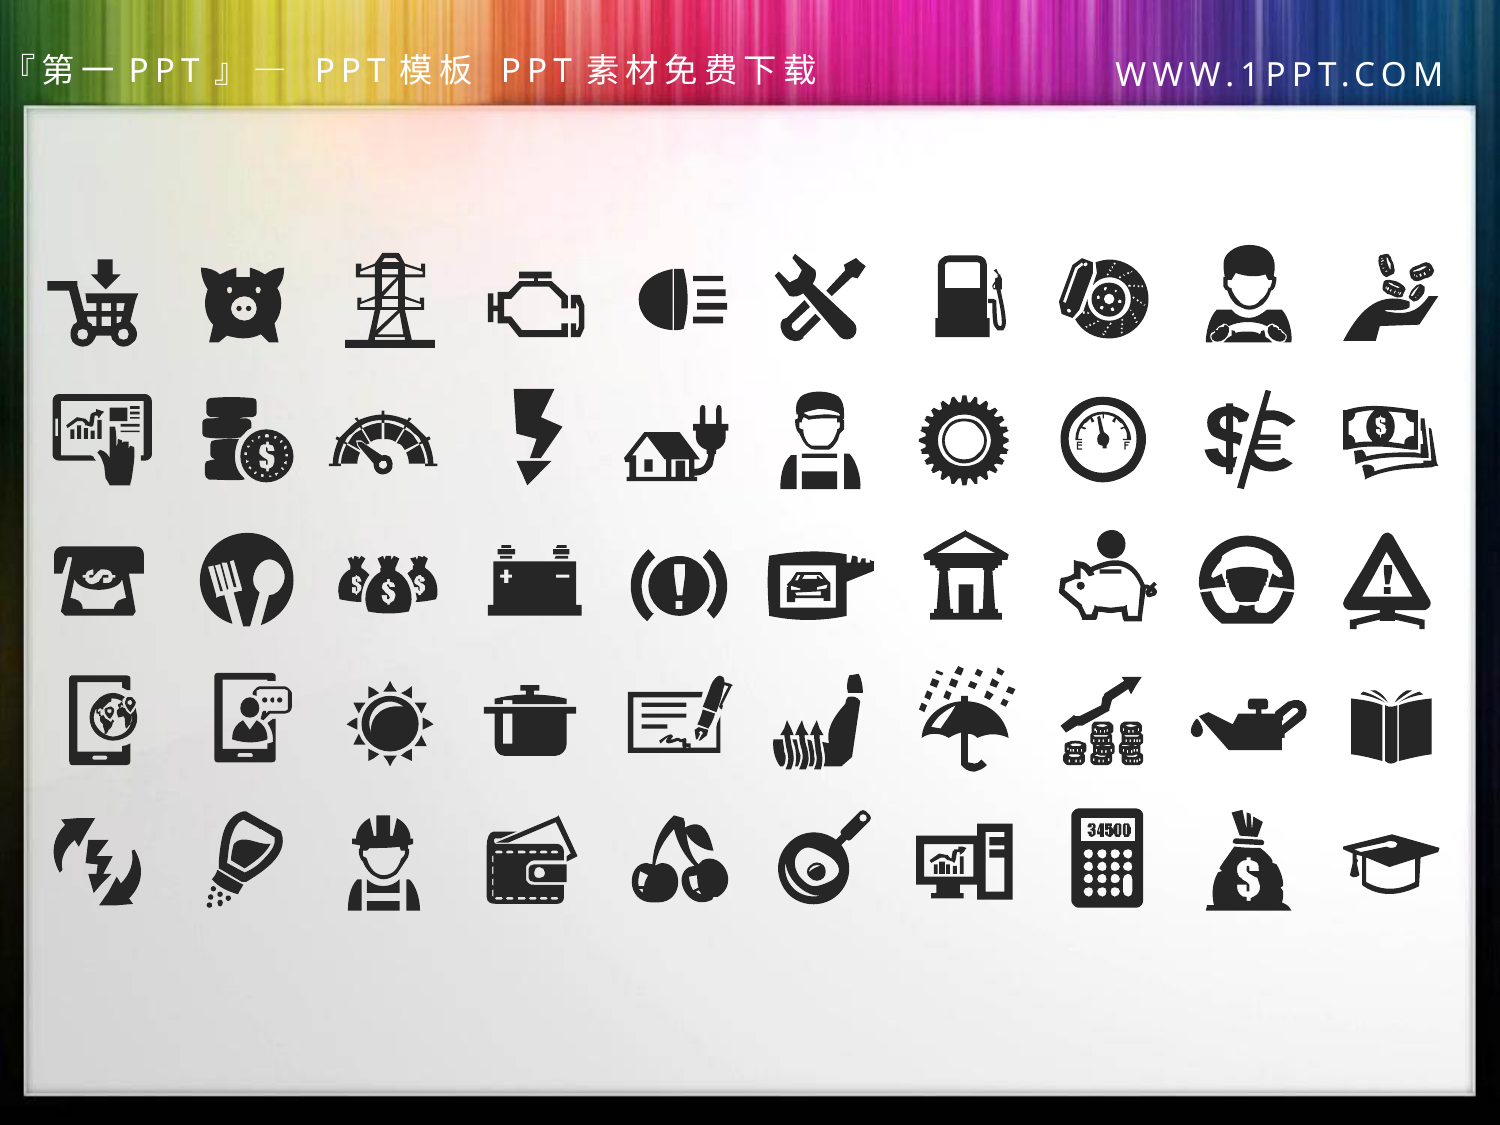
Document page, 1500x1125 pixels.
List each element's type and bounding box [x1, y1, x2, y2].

text_box [847, 673, 863, 693]
text_box [674, 268, 688, 331]
text_box [383, 680, 397, 692]
text_box [693, 275, 724, 282]
text_box [918, 395, 1009, 486]
text_box [1097, 530, 1126, 559]
text_box [1090, 721, 1115, 766]
text_box [1200, 591, 1295, 624]
text_box [486, 815, 578, 904]
text_box [365, 555, 412, 614]
text_box [929, 678, 940, 688]
text_box [1232, 838, 1265, 846]
text_box [1394, 690, 1424, 703]
text_box [1409, 262, 1435, 282]
text_box [1351, 698, 1383, 762]
text_box [1075, 259, 1149, 339]
text_box [422, 717, 434, 730]
text_box [1190, 718, 1203, 738]
text_box [1223, 244, 1277, 310]
text_box [801, 471, 838, 490]
text_box [778, 810, 871, 905]
text_box [826, 257, 866, 297]
text_box [624, 404, 729, 482]
text_box [210, 886, 217, 892]
text_box [338, 555, 370, 602]
text_box [1205, 846, 1292, 911]
text_box [774, 253, 857, 340]
text_box [921, 695, 1009, 772]
text_box [328, 410, 438, 475]
text_box [1058, 559, 1157, 622]
text_box [240, 429, 294, 483]
text_box [1198, 698, 1307, 751]
text_box [1343, 834, 1440, 894]
text_box [1385, 698, 1432, 764]
text_box [368, 748, 380, 761]
text_box [361, 695, 419, 752]
text_box [996, 667, 1005, 676]
text_box [414, 735, 427, 747]
text_box [52, 394, 152, 461]
text_box [1343, 405, 1418, 450]
text_box [345, 252, 435, 348]
text_box [844, 453, 861, 490]
text_box [631, 815, 729, 903]
text_box [984, 690, 994, 700]
text_box [702, 549, 728, 619]
text_box [697, 302, 728, 310]
text_box [693, 316, 724, 324]
text_box [69, 675, 131, 766]
text_box [967, 680, 978, 690]
text_box [780, 455, 797, 490]
text_box [801, 453, 838, 458]
text_box [53, 818, 96, 873]
text_box [1362, 427, 1439, 480]
text_box [54, 546, 144, 616]
text_box [202, 397, 257, 481]
text_box [773, 696, 861, 770]
text_box [553, 549, 570, 559]
text_box [694, 675, 733, 741]
text_box [1343, 532, 1431, 630]
text_box [487, 561, 582, 616]
text_box [1198, 535, 1295, 590]
text_box [974, 668, 983, 677]
text_box [487, 271, 568, 338]
text_box [1118, 721, 1144, 766]
text_box [1343, 279, 1439, 341]
text_box [1226, 566, 1269, 602]
picture [0, 0, 1500, 1125]
text_box [346, 717, 358, 730]
text_box [366, 879, 400, 893]
text_box [630, 549, 656, 622]
text_box [217, 899, 223, 907]
text_box [943, 690, 952, 700]
text_box [368, 686, 380, 699]
text_box [1231, 809, 1263, 837]
text_box [918, 702, 928, 713]
text_box [935, 255, 990, 338]
text_box [697, 289, 726, 297]
text_box [780, 300, 821, 342]
text_box [648, 556, 710, 616]
text_box [1063, 740, 1087, 766]
text_box [400, 748, 412, 761]
text_box [206, 902, 213, 908]
text_box [97, 426, 135, 486]
text_box [406, 879, 421, 911]
text_box [207, 894, 214, 900]
text_box [1060, 676, 1142, 733]
text_box [407, 555, 438, 602]
text_box [638, 268, 673, 331]
text_box [200, 267, 285, 343]
text_box [1060, 396, 1147, 483]
text_box [352, 815, 414, 880]
text_box [212, 811, 283, 895]
text_box [47, 281, 139, 347]
text_box [414, 702, 427, 714]
text_box [347, 879, 362, 911]
text_box [90, 259, 121, 290]
text_box [1071, 808, 1144, 908]
text_box [383, 755, 397, 767]
text_box [400, 686, 412, 699]
text_box [570, 294, 585, 338]
text_box [516, 460, 552, 486]
text_box [954, 666, 964, 676]
text_box [483, 706, 577, 756]
text_box [1354, 418, 1429, 465]
text_box [214, 672, 276, 763]
text_box [1205, 309, 1292, 343]
text_box [767, 551, 874, 620]
text_box [353, 733, 366, 745]
text_box [948, 678, 959, 688]
text_box [366, 901, 400, 911]
text_box [497, 549, 516, 559]
text_box [627, 691, 721, 753]
text_box [225, 895, 232, 902]
text_box [989, 678, 1000, 688]
text_box [1005, 686, 1016, 695]
text_box [988, 268, 1006, 331]
text_box [89, 692, 138, 741]
text_box [494, 685, 567, 705]
text_box [1204, 403, 1250, 475]
text_box [1360, 690, 1388, 703]
text_box [916, 823, 1013, 900]
text_box [795, 391, 845, 450]
text_box [85, 839, 113, 894]
text_box [99, 849, 141, 906]
text_box [1237, 389, 1296, 490]
text_box [353, 702, 366, 714]
text_box [924, 690, 933, 700]
text_box [1378, 253, 1395, 278]
text_box [1058, 258, 1093, 319]
text_box [252, 686, 292, 721]
text_box [513, 388, 563, 459]
text_box [923, 529, 1009, 620]
text_box [199, 532, 294, 627]
text_box [935, 670, 944, 676]
